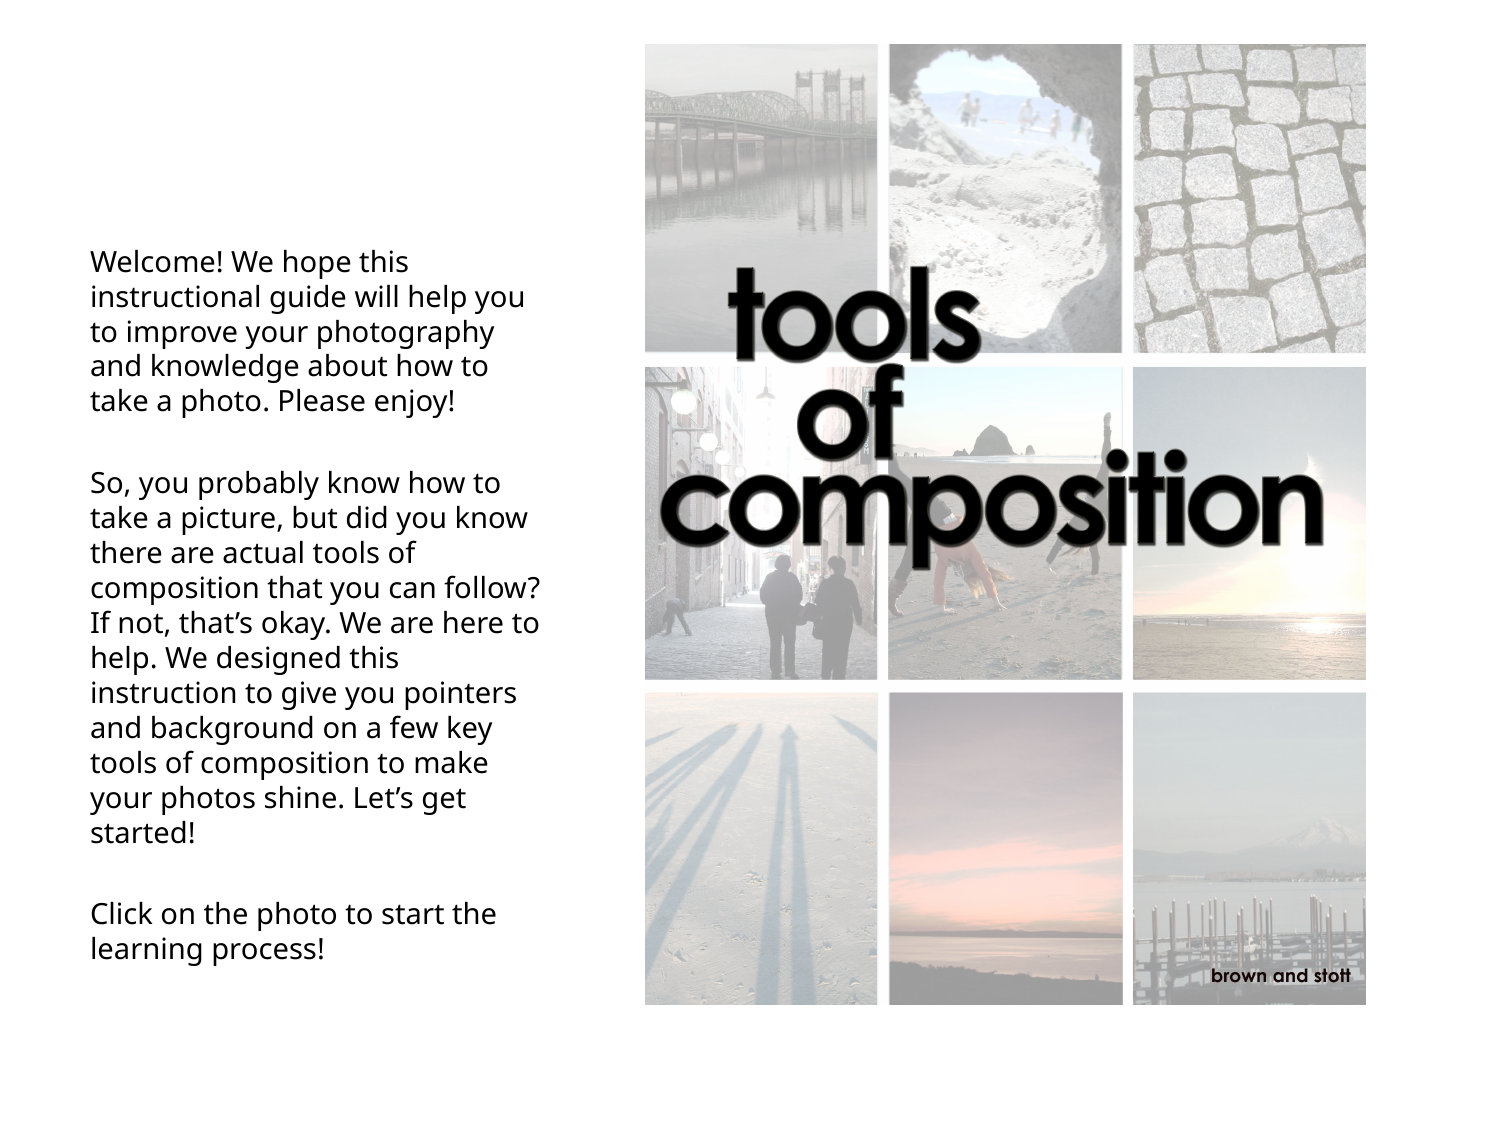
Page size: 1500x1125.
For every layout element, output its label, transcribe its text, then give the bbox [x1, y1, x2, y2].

list Welcome! We hope this instructional guide will help you to improve your photography and knowledge about how to take a photo. Please enjoy! So, you probably know how to take a picture, but did you know there are actual tools of composition that you can follow? If not, that’s okay. We are here to help. We designed this instruction to give you pointers and background on a few key tools of composition to make your photos shine. Let’s get started! Click on the photo to start the learning process! [75, 235, 569, 1005]
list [586, 44, 1426, 1006]
